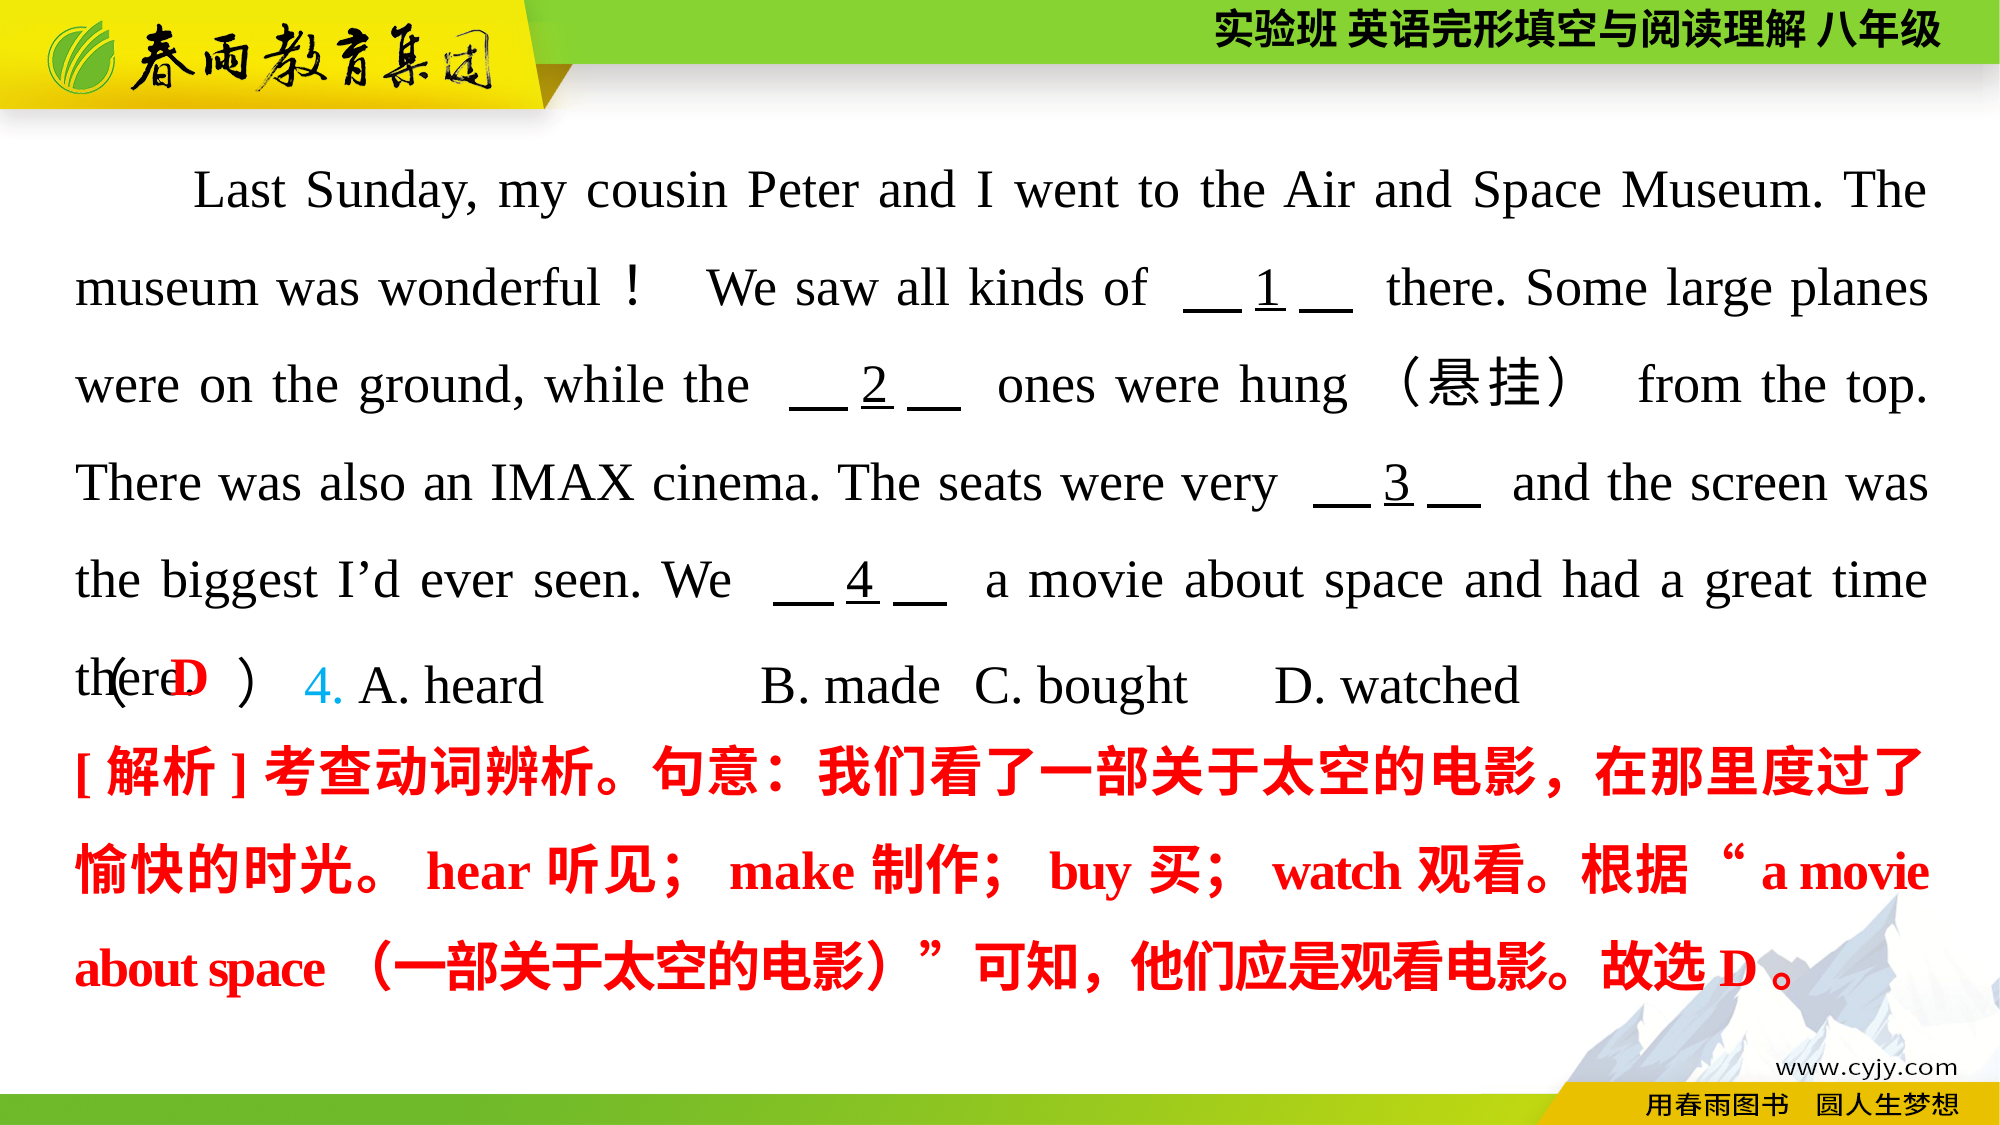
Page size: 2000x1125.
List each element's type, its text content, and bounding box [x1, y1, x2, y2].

text_box （ ）4. A. heard B. made C. bought D. watched [59, 609, 1944, 697]
text_box [解析]考查动词辨析。句意：我们看了一部关于太空的电影，在那里度过了愉快的时光。hear听见；make制作；buy买；watch观看。根据“a movie about space（一部关于太空的电影）”可知，他们应是观看电影。故选D。 [59, 697, 1944, 1005]
text_box D [155, 633, 225, 697]
picture [0, 0, 2000, 1125]
list Last Sunday, my cousin Peter and I went to the Air and Space Museum. The museum was wonderful！ We saw all kinds of 1 there. Some large planes were on the ground, while the 2 ones were hung（悬挂） from the top. There was also an IMAX cinema. The seats were very 3 and the screen was the biggest I’d ever seen. We 4 a movie about space and had a great time there. [60, 113, 1945, 621]
